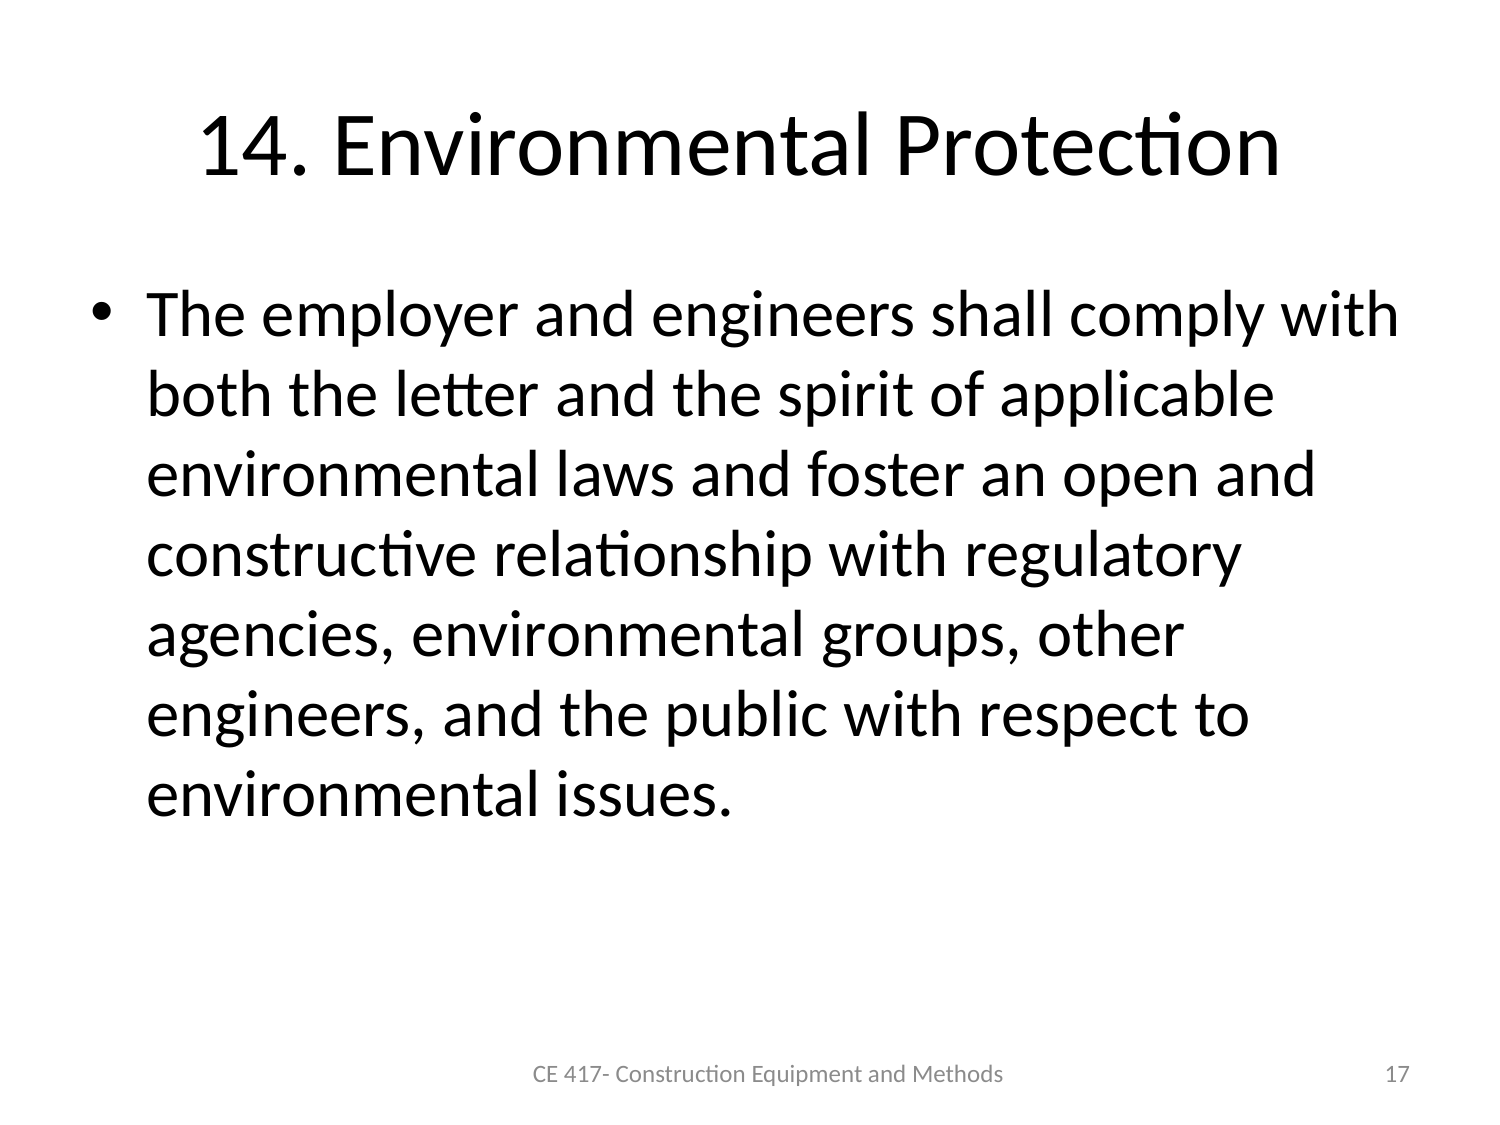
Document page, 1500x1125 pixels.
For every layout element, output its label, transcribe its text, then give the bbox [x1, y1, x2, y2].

title 14. Environmental Protection [75, 45, 1425, 233]
list The employer and engineers shall comply with both the letter and the spirit of applicable environmental laws and foster an open and constructive relationship with regulatory agencies, environmental groups, other engineers, and the public with respect to environmental issues. [75, 262, 1425, 1005]
slide_number 17 [1074, 1042, 1425, 1103]
footer CE 417- Construction Equipment and Methods [512, 1042, 1025, 1103]
